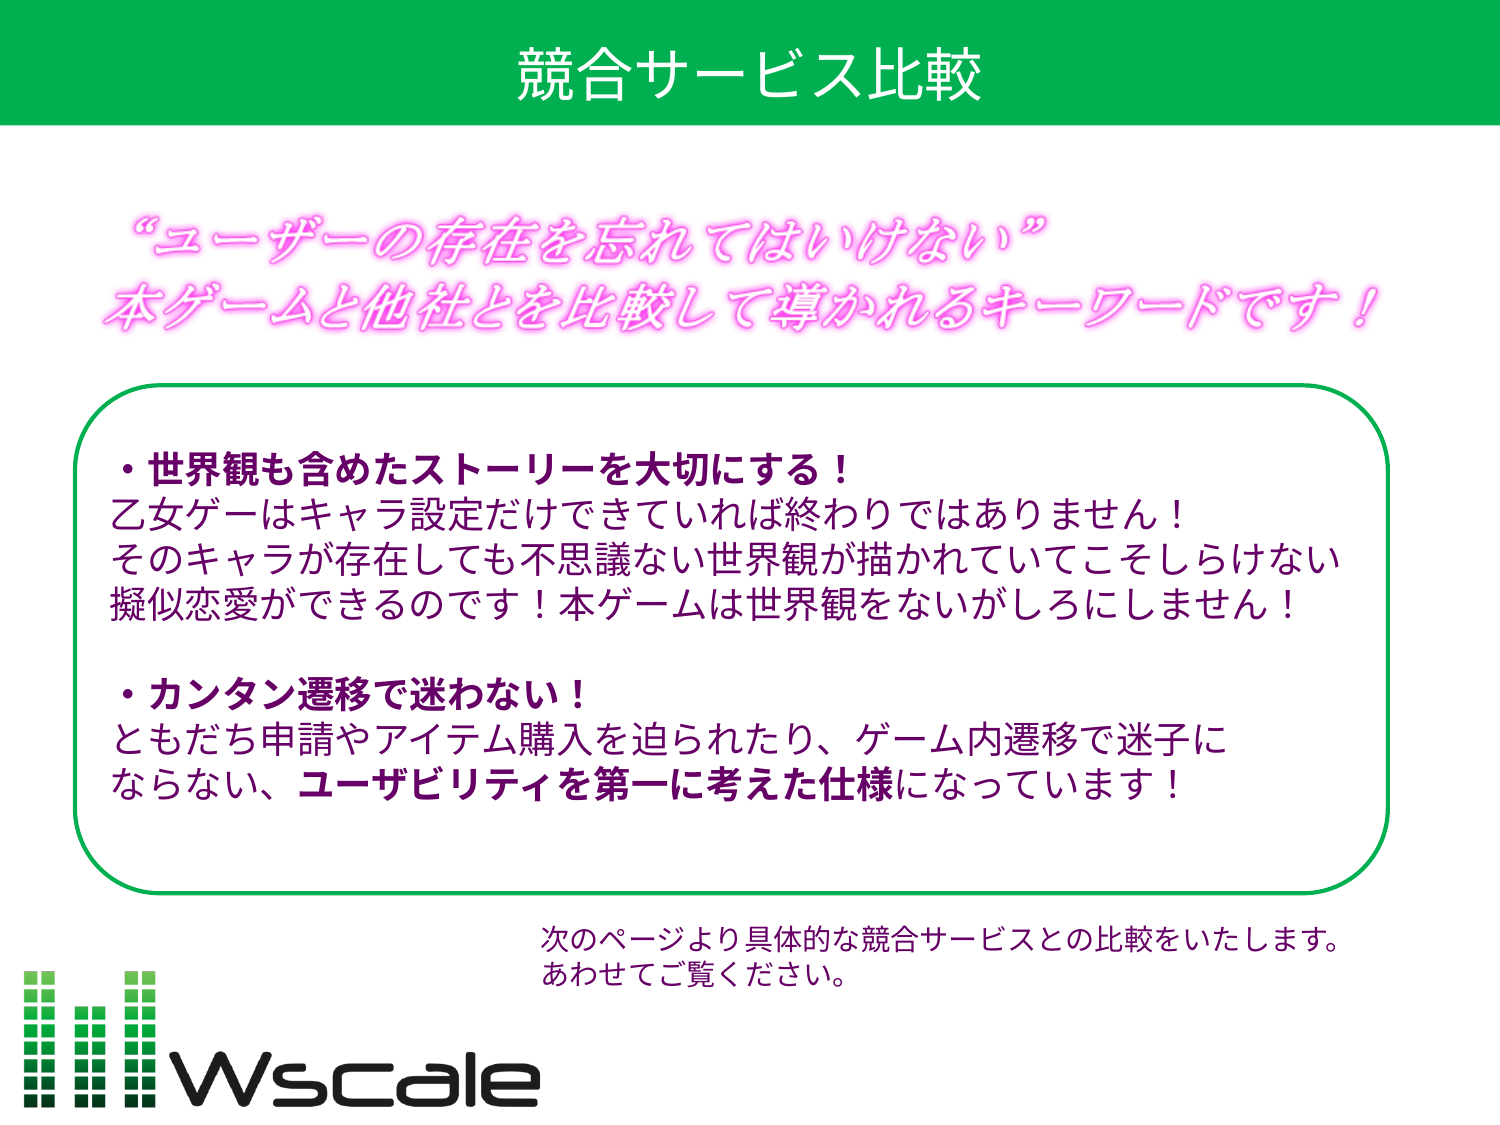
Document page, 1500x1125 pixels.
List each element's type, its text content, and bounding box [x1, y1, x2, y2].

picture [76, 162, 1483, 374]
text_box ・世界観も含めたストーリーを大切にする！ 乙女ゲーはキャラ設定だけできていれば終わりではありません！ そのキャラが存在しても不思議ない世界観が描かれていてこそしらけない 擬似恋愛ができるのです！本ゲームは世界観をないがしろにしません！ ・カンタン遷移で迷わない！ ともだち申請やアイテム購入を迫られたり、ゲーム内遷移で迷子に ならない、ユーザビリティを第一に考えた仕様になっています！ [1382, 438, 1406, 846]
text_box 競合サービス比較 [74, 30, 1425, 117]
picture [0, 954, 561, 1125]
text_box [72, 383, 1390, 896]
text_box 次のページより具体的な競合サービスとの比較をいたします。 あわせてご覧ください。 [525, 913, 1365, 1003]
